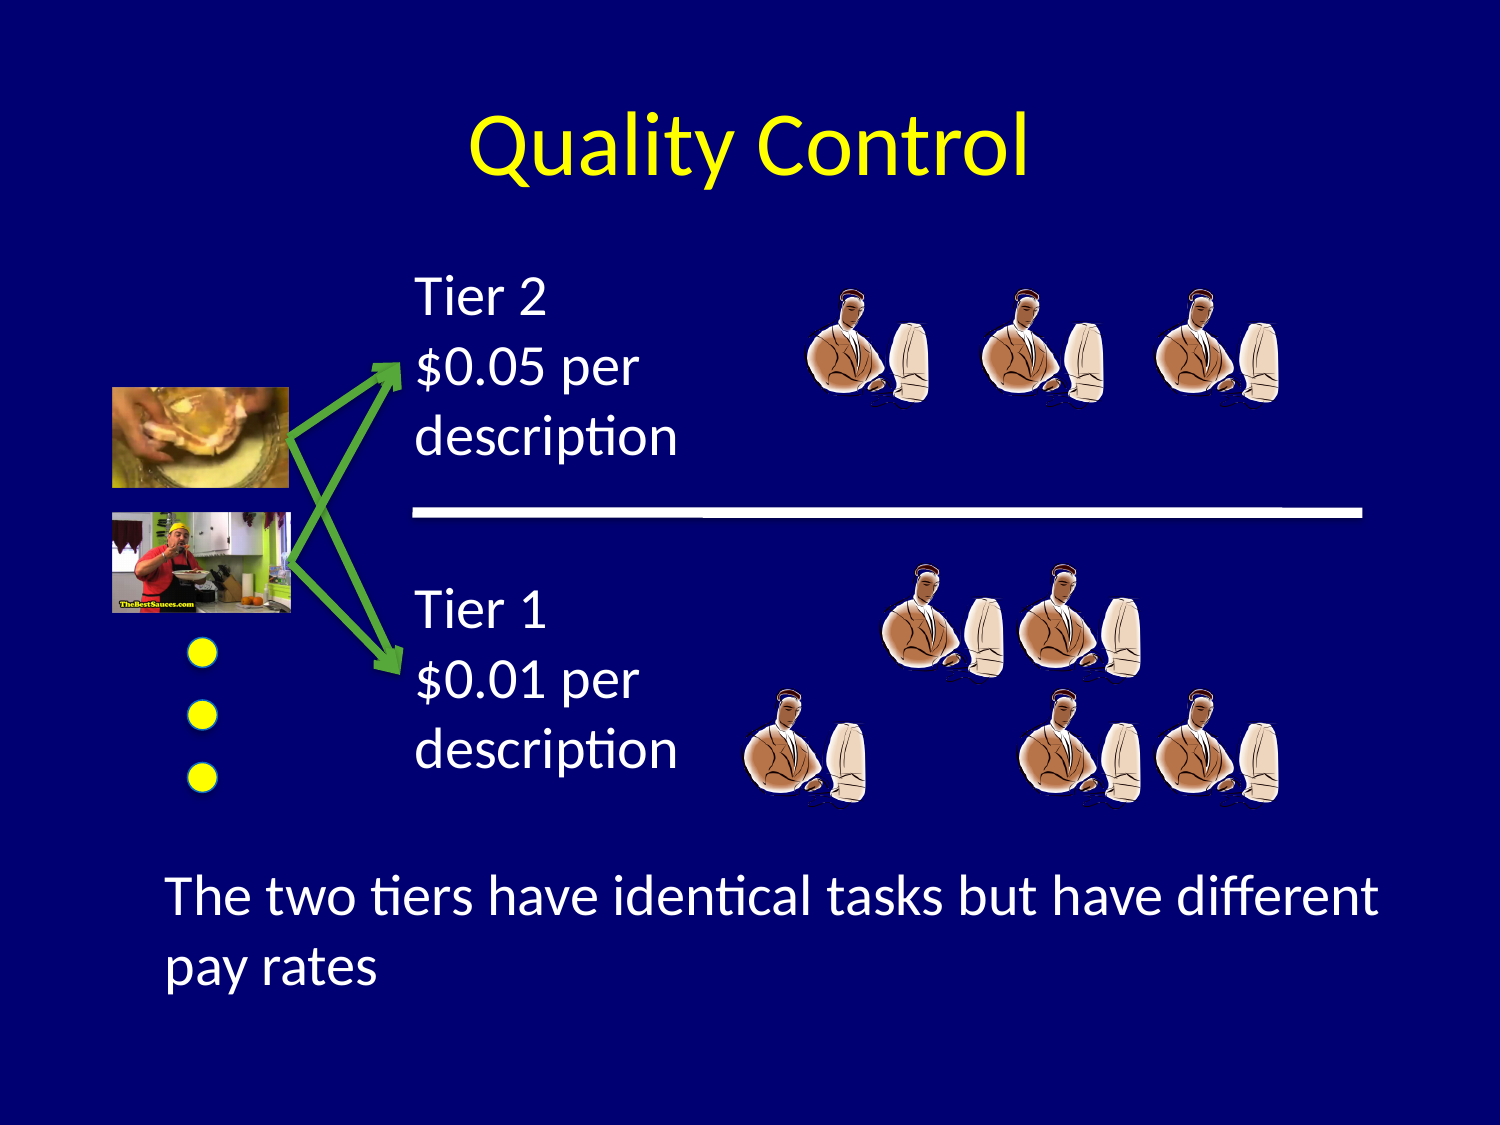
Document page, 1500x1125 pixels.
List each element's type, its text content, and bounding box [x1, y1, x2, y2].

text_box [186, 699, 219, 731]
title Quality Control [75, 45, 1425, 233]
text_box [289, 562, 401, 677]
picture [799, 287, 929, 410]
text_box [186, 636, 219, 669]
picture [874, 562, 1004, 685]
picture [974, 287, 1104, 410]
text_box Tier 1 $0.01 per description [399, 562, 725, 788]
text_box The two tiers have identical tasks but have different pay rates [149, 849, 1413, 1005]
picture [1012, 687, 1141, 810]
text_box [186, 761, 219, 794]
picture [1149, 287, 1279, 410]
picture [112, 512, 288, 613]
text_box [289, 363, 401, 562]
picture [737, 687, 866, 810]
picture [1012, 562, 1141, 685]
text_box Tier 2 $0.05 per description [399, 249, 738, 475]
picture [112, 387, 288, 488]
picture [1149, 687, 1279, 810]
